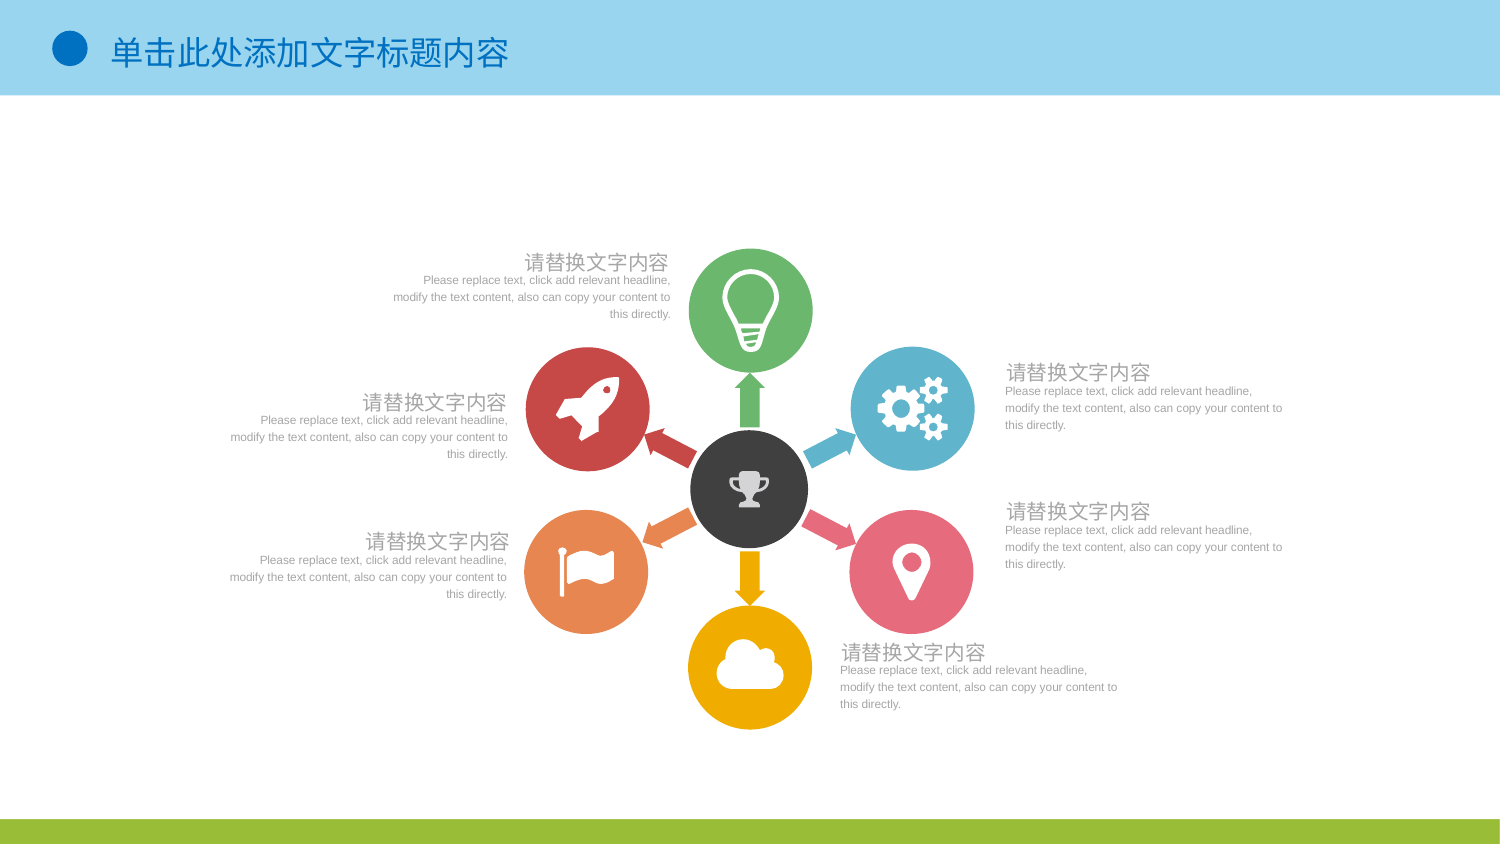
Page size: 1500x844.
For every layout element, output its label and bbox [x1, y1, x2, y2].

text_box [654, 509, 685, 549]
picture [0, 0, 1500, 95]
text_box [1004, 494, 1285, 573]
text_box [523, 509, 649, 635]
picture [0, 820, 1500, 844]
text_box [850, 346, 975, 471]
text_box [392, 243, 672, 322]
text_box [849, 509, 974, 632]
text_box [813, 428, 845, 469]
text_box [734, 381, 766, 428]
text_box [655, 428, 685, 467]
text_box [525, 347, 650, 472]
text_box [229, 383, 510, 462]
text_box [734, 557, 766, 603]
text_box [813, 510, 844, 551]
text_box [228, 523, 512, 602]
text_box [687, 605, 813, 730]
text_box [1004, 354, 1285, 433]
text_box [839, 633, 1120, 712]
text_box [688, 248, 813, 373]
text_box [690, 429, 809, 549]
